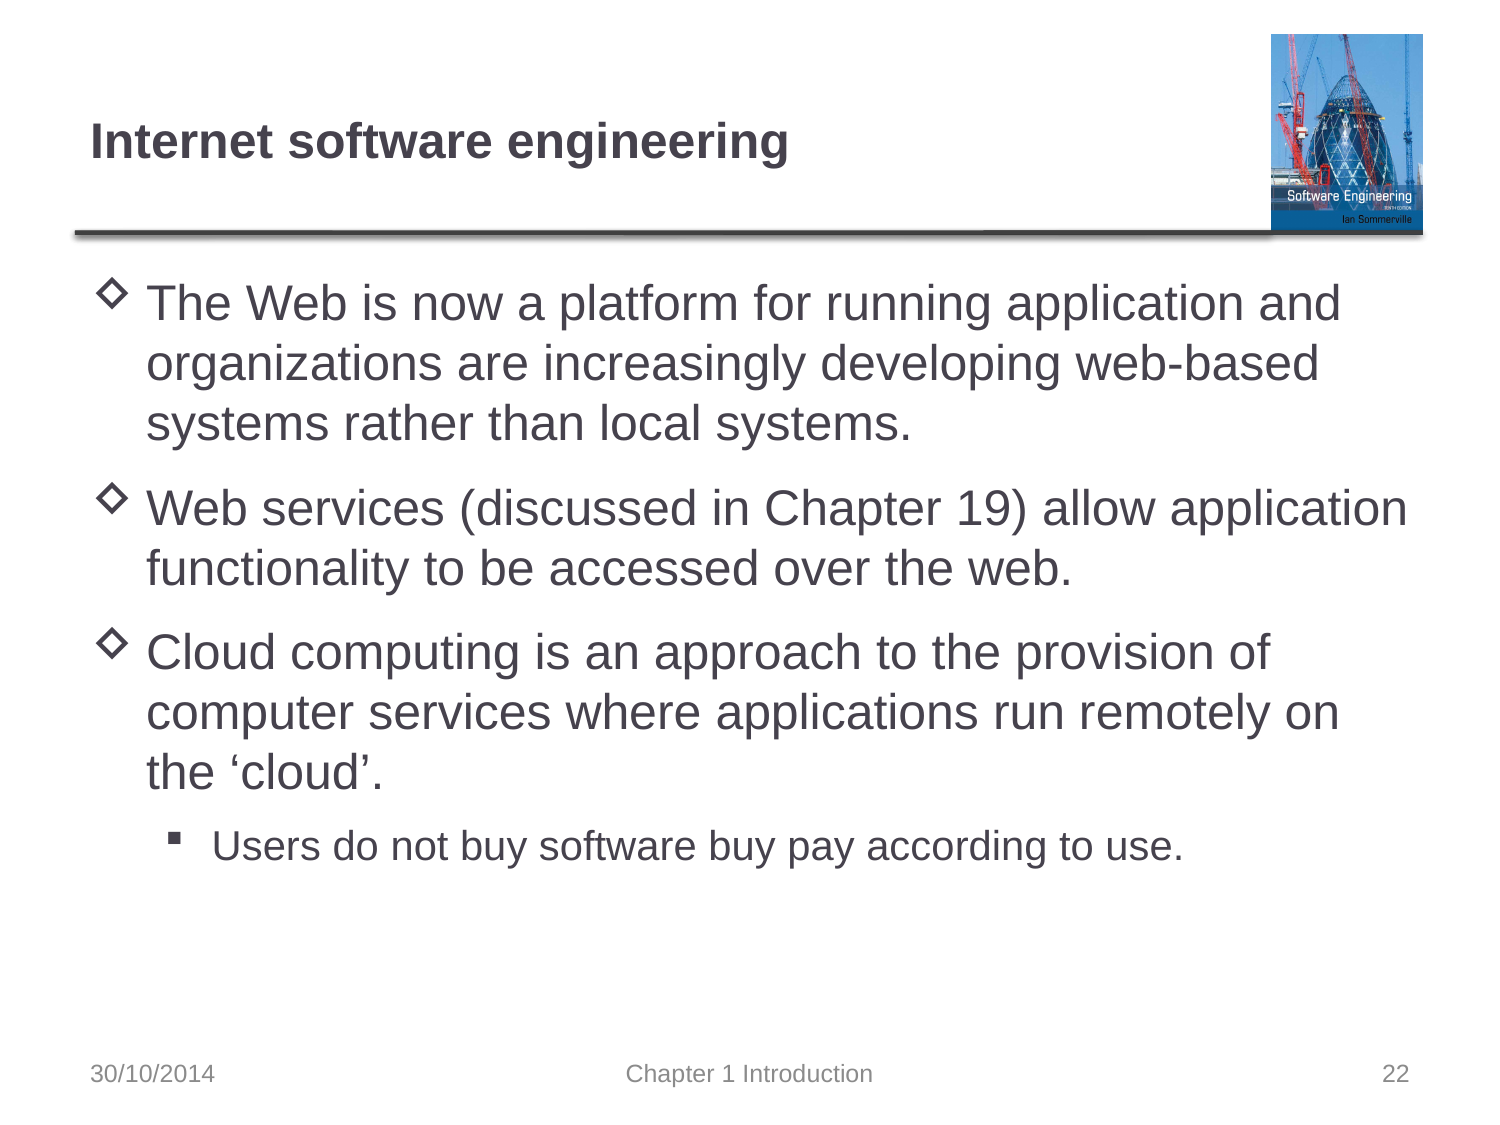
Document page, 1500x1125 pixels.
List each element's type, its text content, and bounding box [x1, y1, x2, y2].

picture [1271, 34, 1423, 230]
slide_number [75, 1042, 425, 1103]
list The Web is now a platform for running application and organizations are increasingly developing web-based systems rather than local systems. Web services (discussed in Chapter 19) allow application functionality to be accessed over the web. Cloud computing is an approach to the provision of computer services where applications run remotely on the ‘cloud’. Users do not buy software buy pay according to use. [75, 262, 1425, 1005]
title Internet software engineering [74, 44, 1272, 233]
slide_number 22 [1074, 1042, 1425, 1103]
footer Chapter 1 Introduction [512, 1042, 988, 1103]
